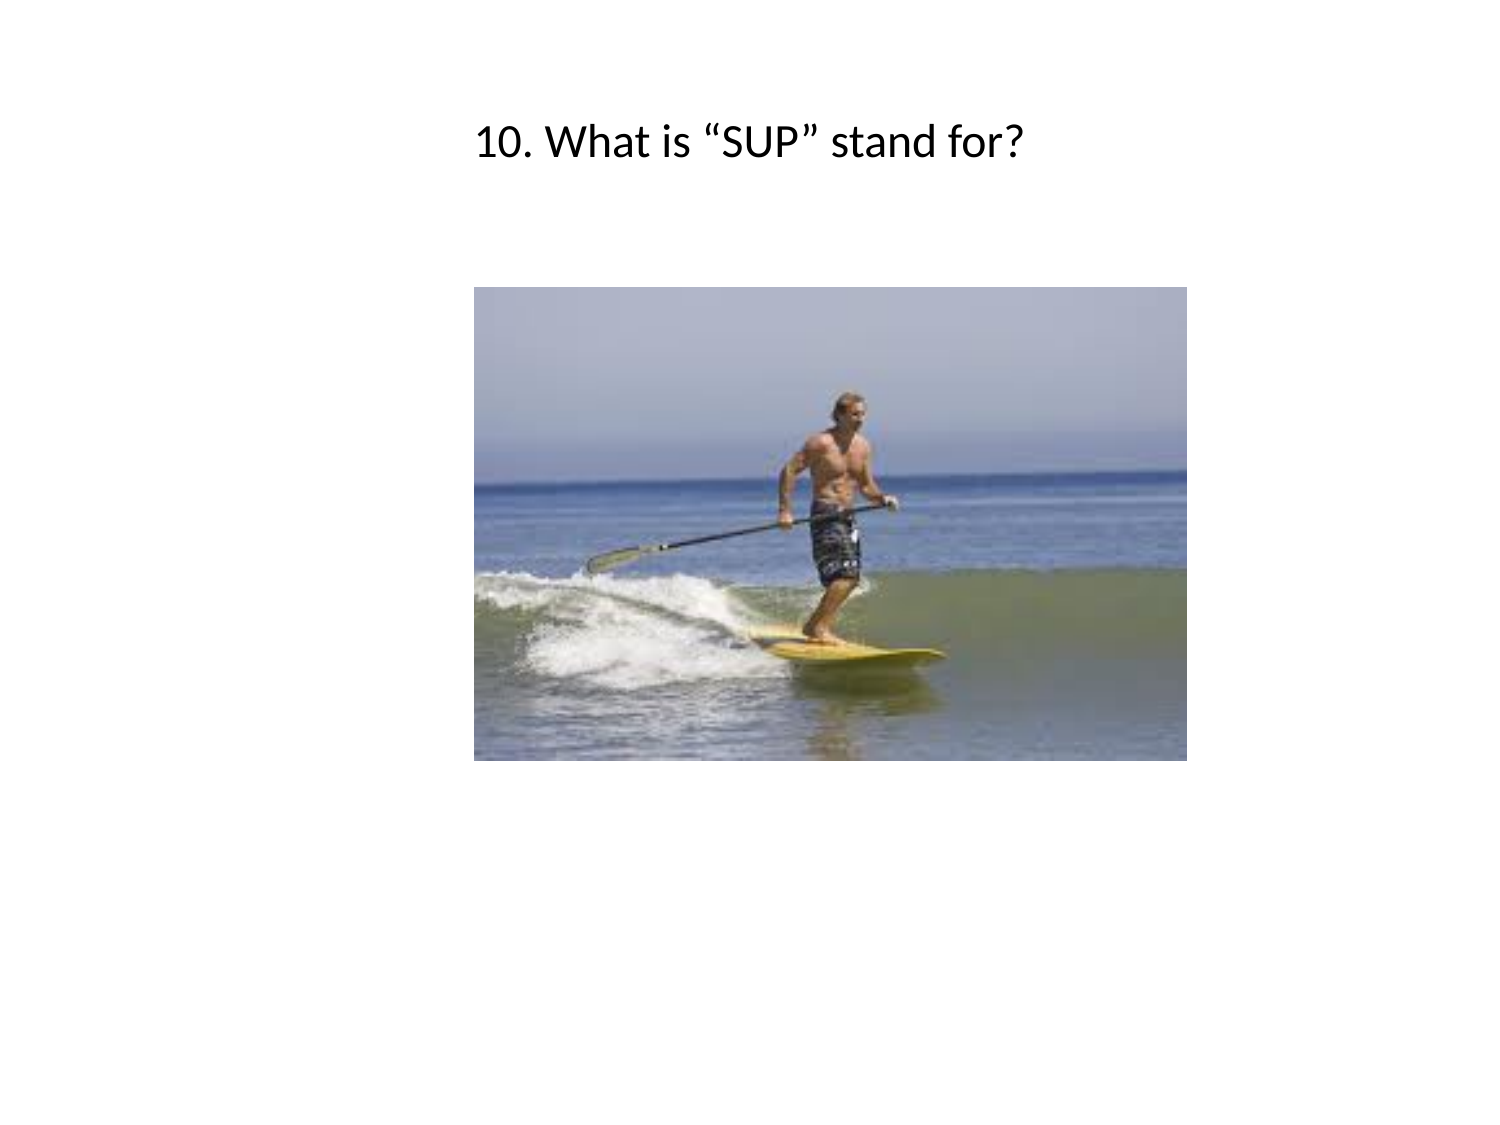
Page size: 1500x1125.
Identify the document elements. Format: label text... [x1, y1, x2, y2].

picture [474, 287, 1187, 762]
title 10. What is “SUP” stand for? [75, 45, 1425, 233]
